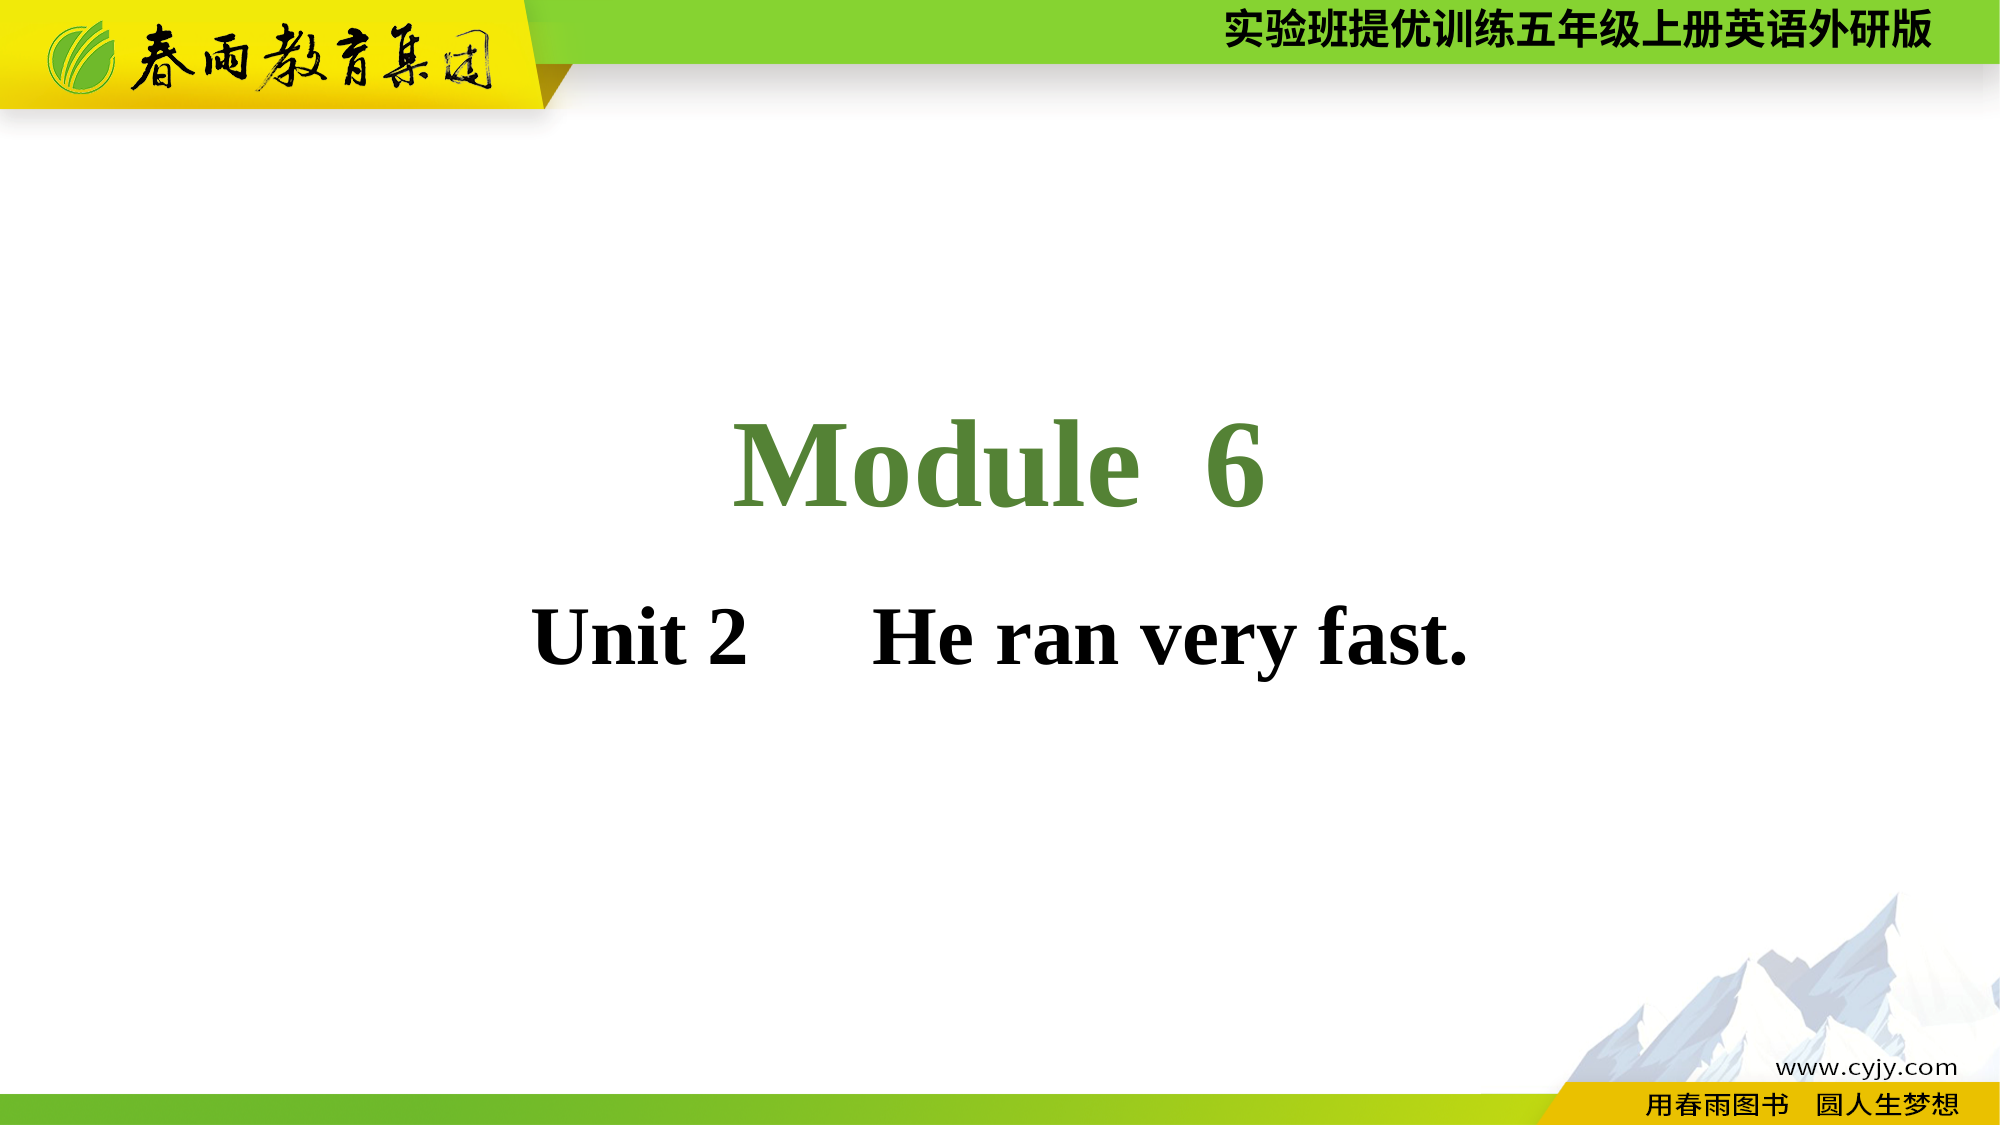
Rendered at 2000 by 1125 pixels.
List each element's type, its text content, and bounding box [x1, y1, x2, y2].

picture [0, 0, 2000, 298]
picture [0, 689, 2000, 1125]
text_box Module 6 Unit 2 He ran very fast. [0, 298, 2000, 689]
